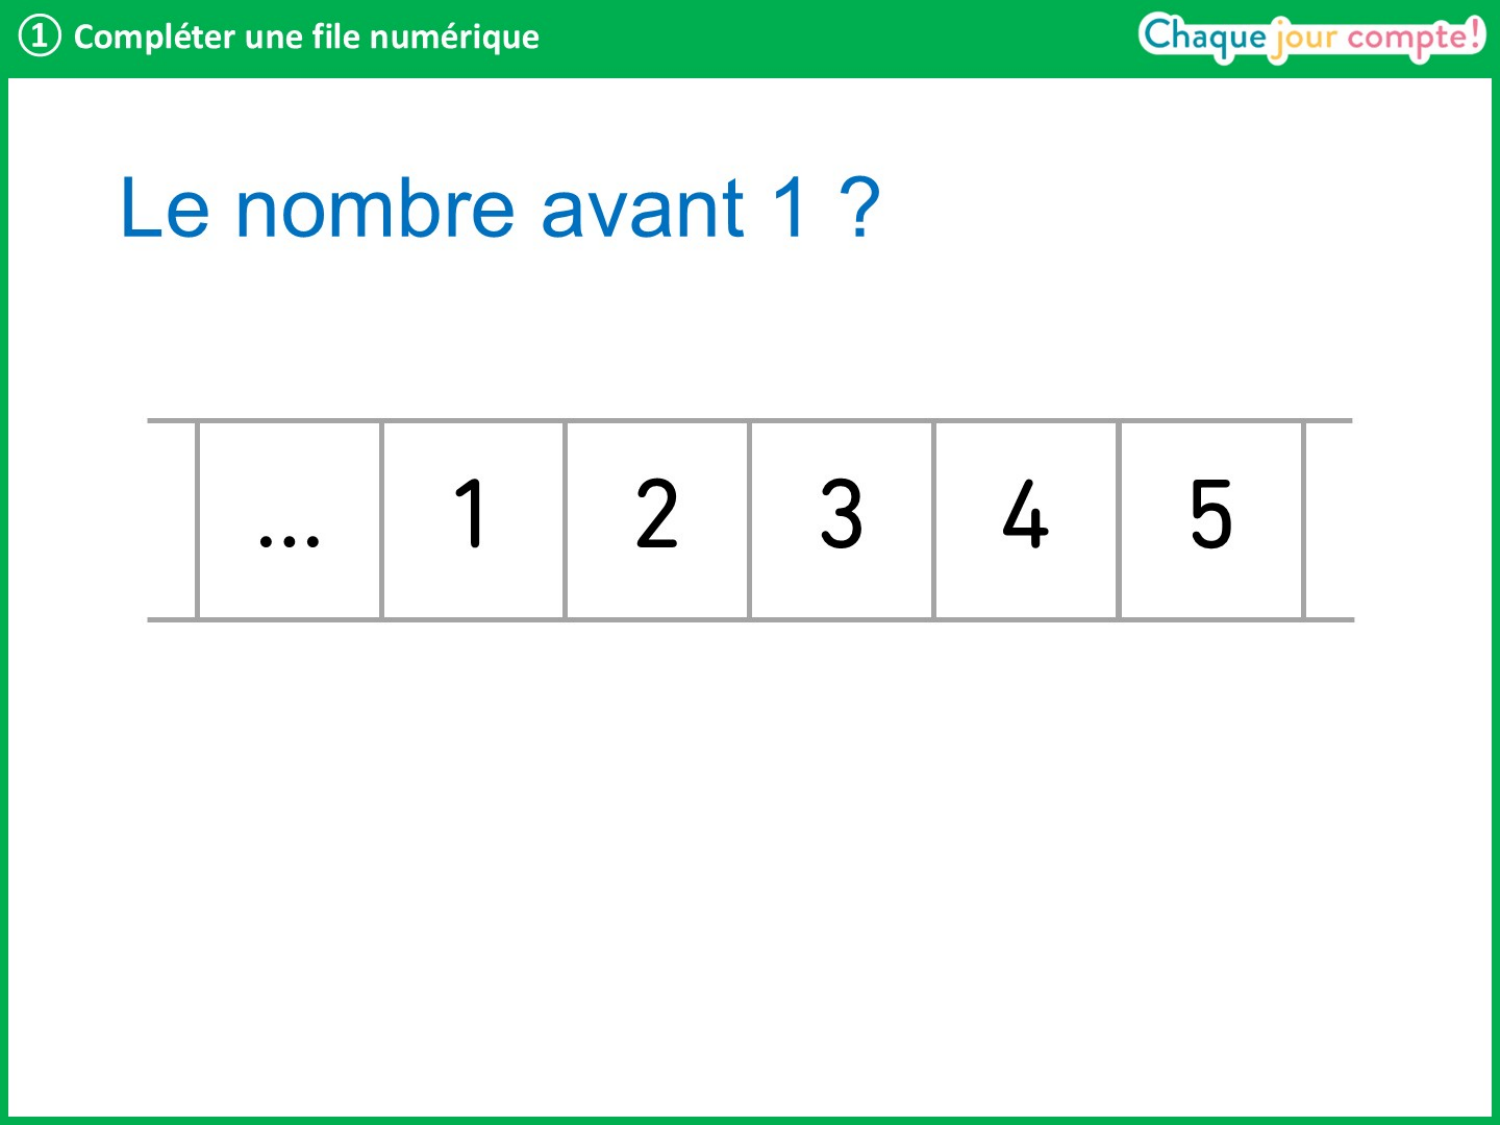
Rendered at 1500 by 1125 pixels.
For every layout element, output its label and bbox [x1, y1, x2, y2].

list [0, 0, 1500, 1125]
